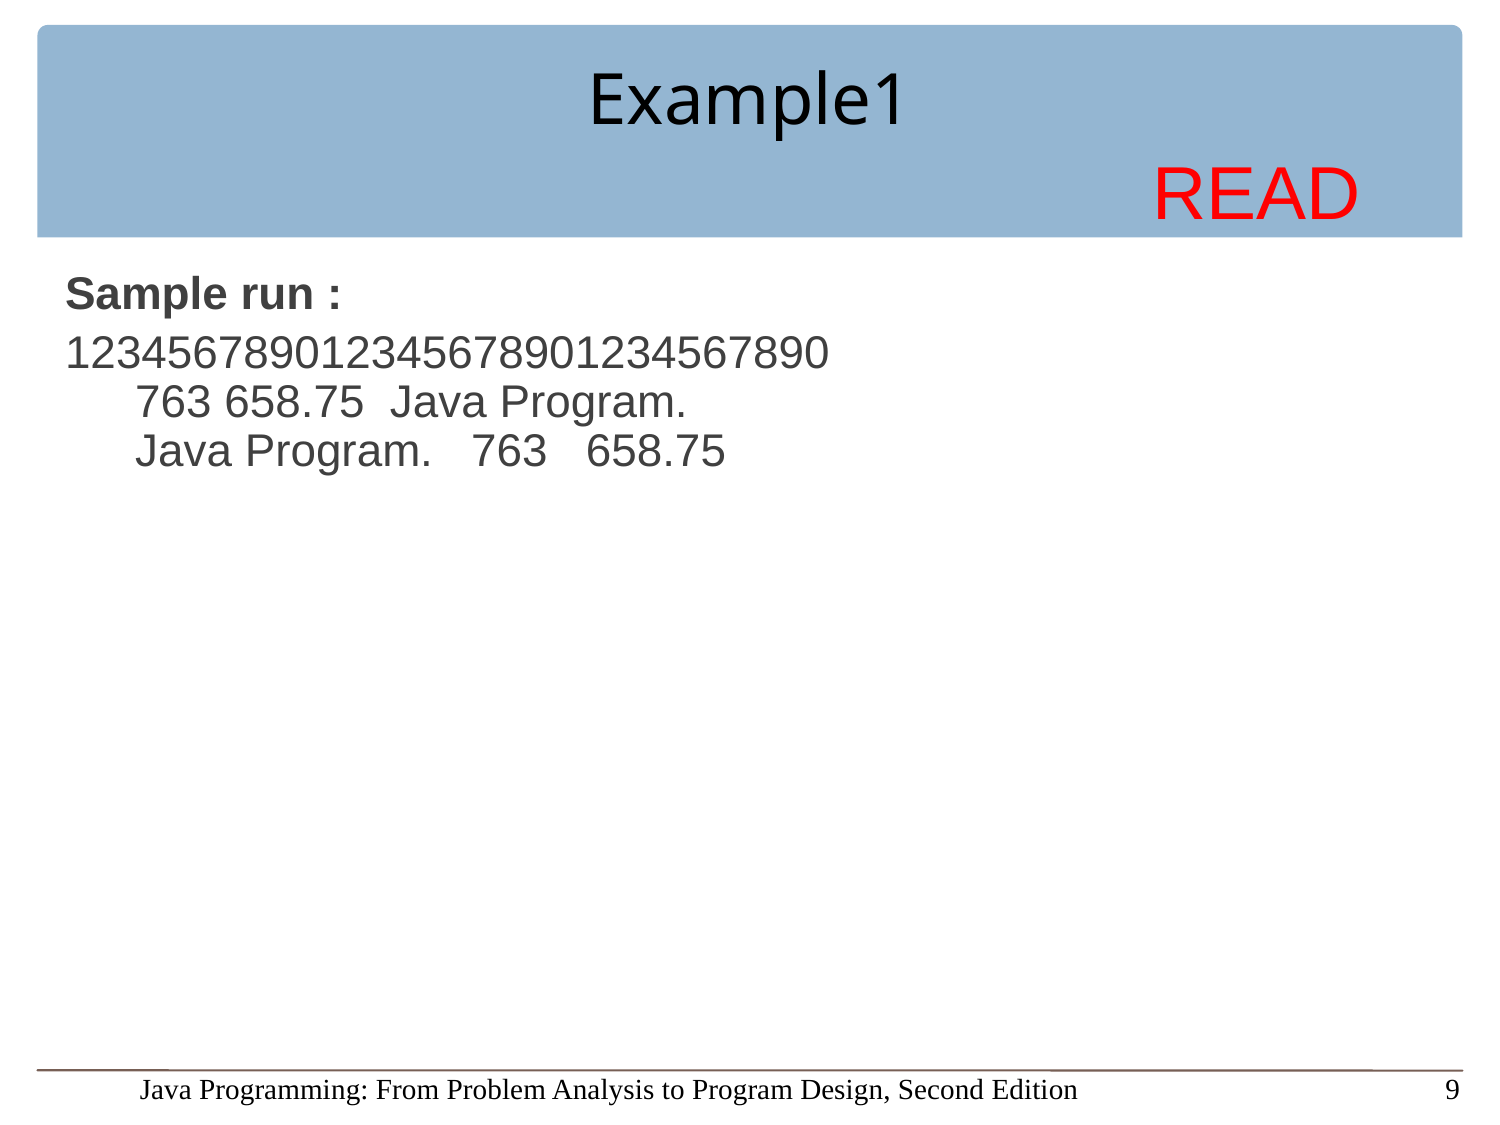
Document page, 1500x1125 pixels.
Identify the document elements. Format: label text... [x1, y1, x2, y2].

title Example1 [49, 44, 1451, 233]
list Sample run : 123456789012345678901234567890 763 658.75 Java Program. Java Program. 763 658.75 [49, 262, 1451, 1051]
text_box 9 [1275, 1062, 1475, 1100]
text_box READ [1137, 137, 1400, 243]
text_box Java Programming: From Problem Analysis to Program Design, Second Edition [125, 1062, 1275, 1100]
